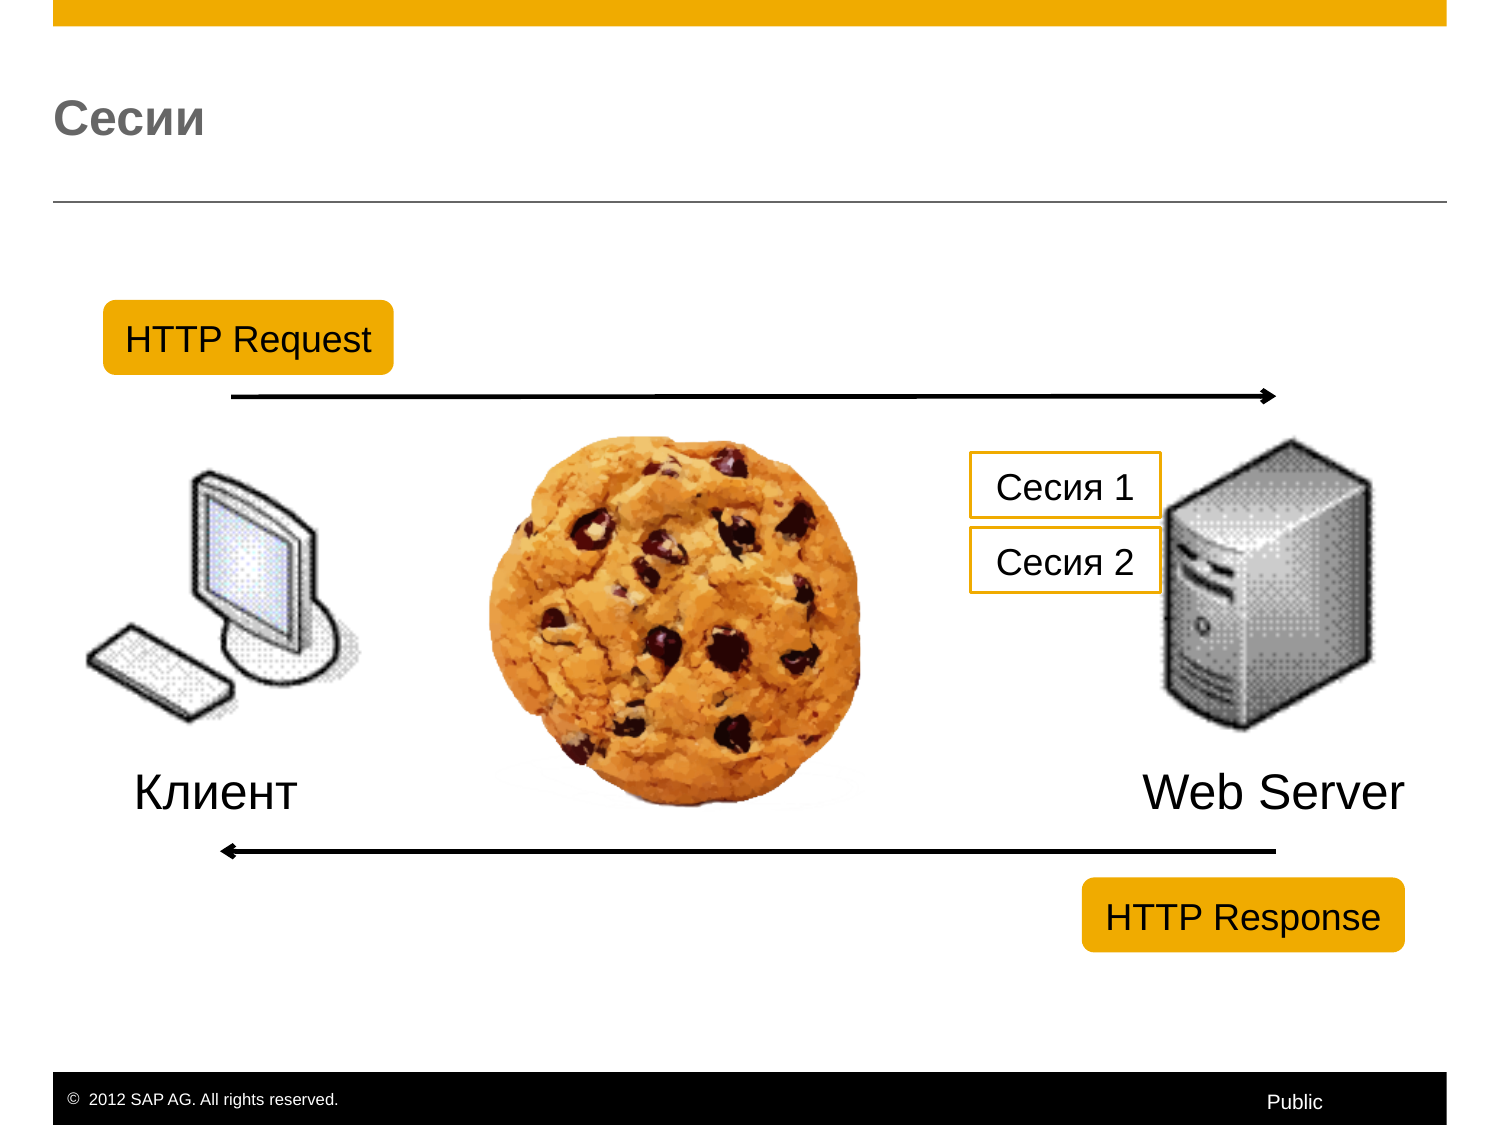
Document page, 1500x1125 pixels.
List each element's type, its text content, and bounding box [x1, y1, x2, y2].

picture [1132, 427, 1396, 753]
picture [485, 435, 866, 812]
text_box HTTP Response [1081, 877, 1405, 953]
text_box Клиент [133, 761, 299, 820]
text_box Сесия 2 [969, 526, 1126, 594]
picture [55, 452, 382, 752]
text_box Web Server [1142, 759, 1406, 820]
text_box Сесия 1 [969, 451, 1126, 519]
title Сесии [53, 53, 1447, 178]
text_box HTTP Request [103, 299, 394, 375]
